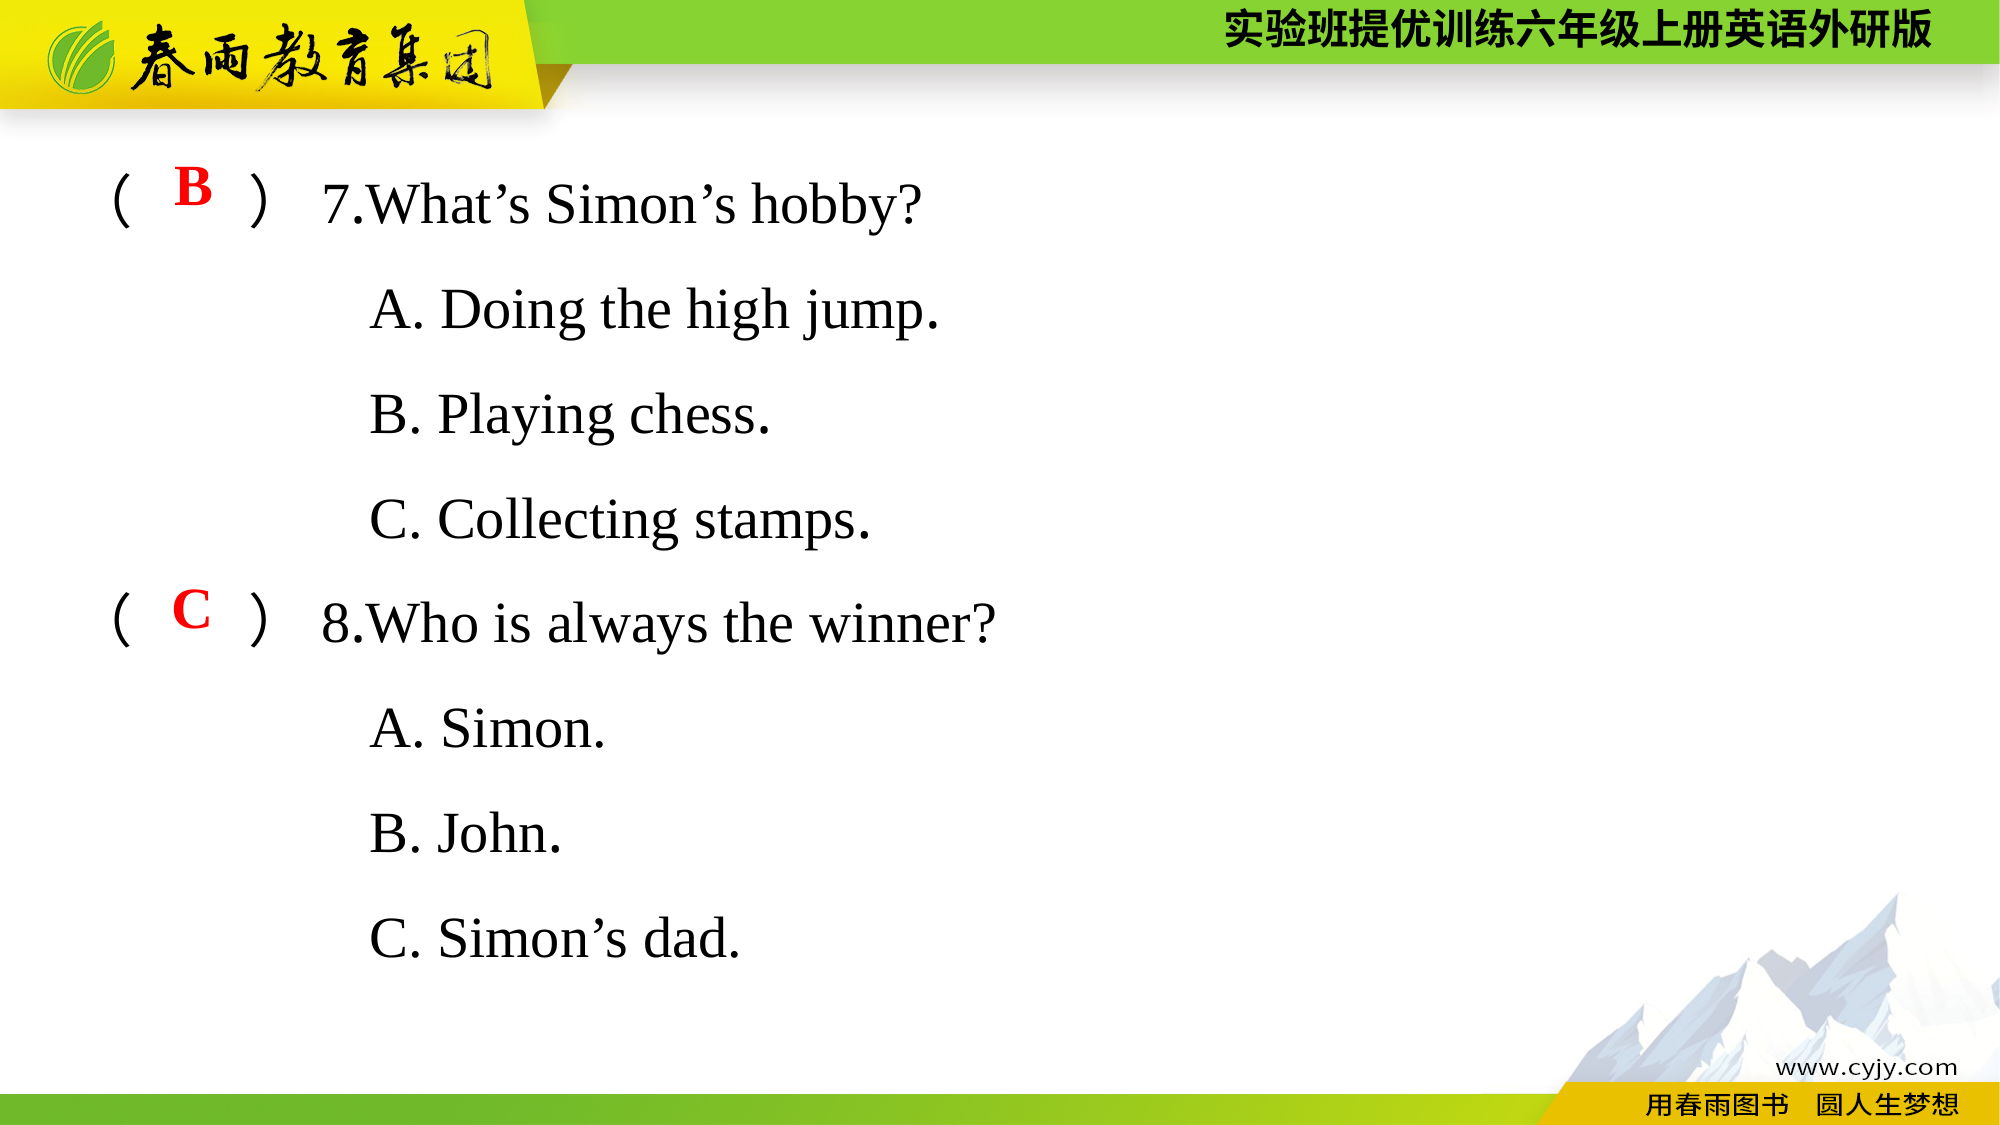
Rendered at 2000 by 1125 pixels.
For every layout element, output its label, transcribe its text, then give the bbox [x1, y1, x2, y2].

text_box C [156, 562, 229, 648]
list （ ）7.What’s Simon’s hobby? A. Doing the high jump. B. Playing chess. C. Collecting stamps. （ ）8.Who is always the winner? A. Simon. B. John. C. Simon’s dad. [59, 122, 1944, 986]
text_box B [160, 140, 229, 225]
picture [0, 0, 2000, 1125]
